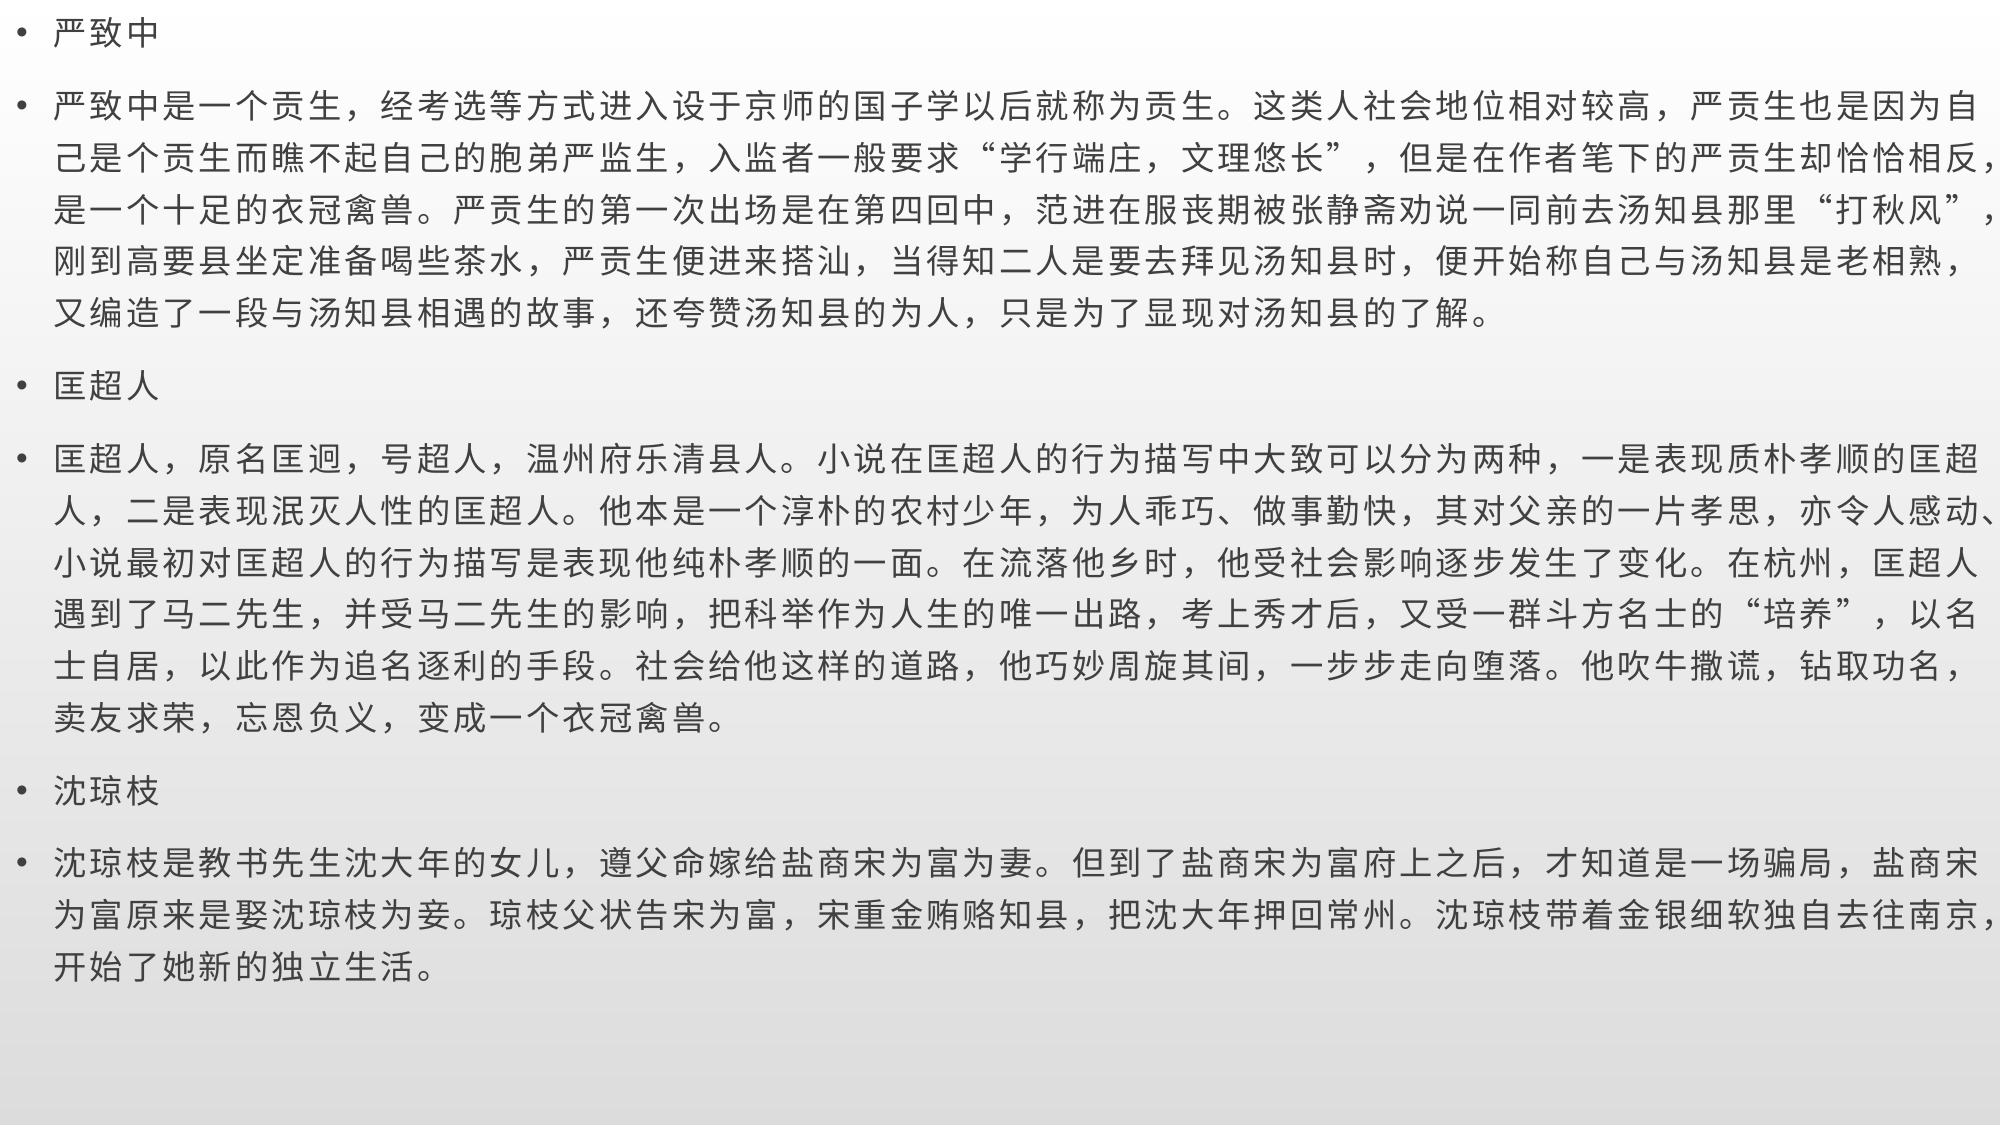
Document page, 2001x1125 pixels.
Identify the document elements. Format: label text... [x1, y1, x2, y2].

list 严致中 严致中是一个贡生，经考选等方式进入设于京师的国子学以后就称为贡生。这类人社会地位相对较高，严贡生也是因为自己是个贡生而瞧不起自己的胞弟严监生，入监者一般要求“学行端庄，文理悠长”，但是在作者笔下的严贡生却恰恰相反，是一个十足的衣冠禽兽。严贡生的第一次出场是在第四回中，范进在服丧期被张静斋劝说一同前去汤知县那里“打秋风”，刚到高要县坐定准备喝些茶水，严贡生便进来搭汕，当得知二人是要去拜见汤知县时，便开始称自己与汤知县是老相熟，又编造了一段与汤知县相遇的故事，还夸赞汤知县的为人，只是为了显现对汤知县的了解。 匡超人 匡超人，原名匡迥，号超人，温州府乐清县人。小说在匡超人的行为描写中大致可以分为两种，一是表现质朴孝顺的匡超人，二是表现泯灭人性的匡超人。他本是一个淳朴的农村少年，为人乖巧、做事勤快，其对父亲的一片孝思，亦令人感动、小说最初对匡超人的行为描写是表现他纯朴孝顺的一面。在流落他乡时，他受社会影响逐步发生了变化。在杭州，匡超人遇到了马二先生，并受马二先生的影响，把科举作为人生的唯一出路，考上秀才后，又受一群斗方名士的“培养”，以名士自居，以此作为追名逐利的手段。社会给他这样的道路，他巧妙周旋其间，一步步走向堕落。他吹牛撒谎，钻取功名，卖友求荣，忘恩负义，变成一个衣冠禽兽。 沈琼枝 沈琼枝是教书先生沈大年的女儿，遵父命嫁给盐商宋为富为妻。但到了盐商宋为富府上之后，才知道是一场骗局，盐商宋为富原来是娶沈琼枝为妾。琼枝父状告宋为富，宋重金贿赂知县，把沈大年押回常州。沈琼枝带着金银细软独自去往南京，开始了她新的独立生活。 [0, 0, 2000, 1125]
